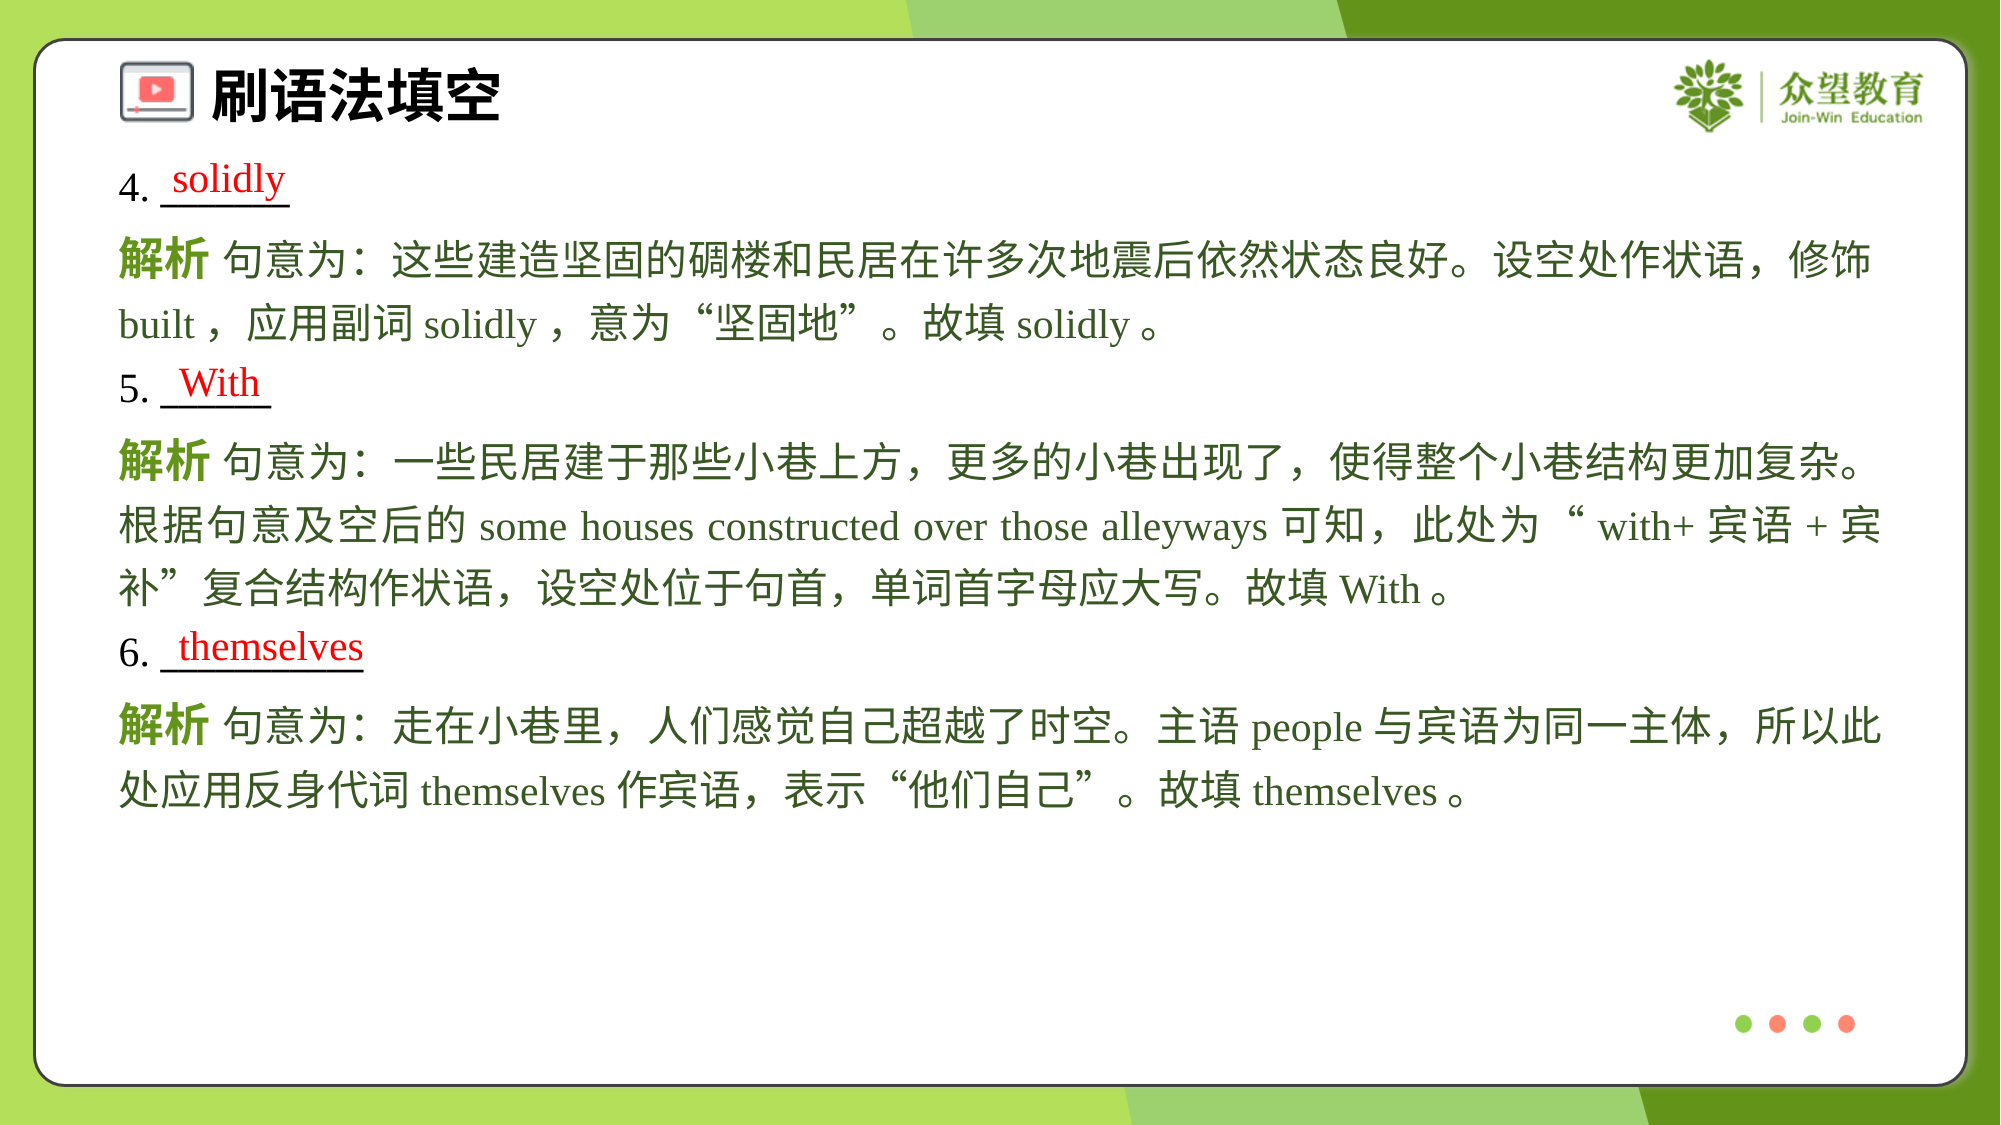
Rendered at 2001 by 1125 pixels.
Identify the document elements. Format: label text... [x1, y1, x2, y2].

text_box 6. ___________ [118, 612, 1883, 670]
text_box With [174, 342, 265, 400]
text_box solidly [167, 138, 291, 197]
text_box themselves [174, 606, 369, 665]
text_box 4. _______ [118, 146, 1883, 204]
text_box 解析 句意为：这些建造坚固的碉楼和民居在许多次地震后依然状态良好。设空处作状语，修饰built，应用副词solidly，意为“坚固地”。故填solidly。 [118, 215, 1883, 343]
text_box 解析 句意为：走在小巷里，人们感觉自己超越了时空。主语people与宾语为同一主体，所以此处应用反身代词themselves作宾语，表示“他们自己”。故填themselves。 [118, 682, 1883, 809]
text_box 解析 句意为：一些民居建于那些小巷上方，更多的小巷出现了，使得整个小巷结构更加复杂。根据句意及空后的some houses constructed over those alleyways可知，此处为“with+宾语+宾补”复合结构作状语，设空处位于句首，单词首字母应大写。故填With。 [118, 417, 1883, 607]
text_box 5. ______ [118, 348, 1883, 406]
picture [0, 0, 2000, 1125]
